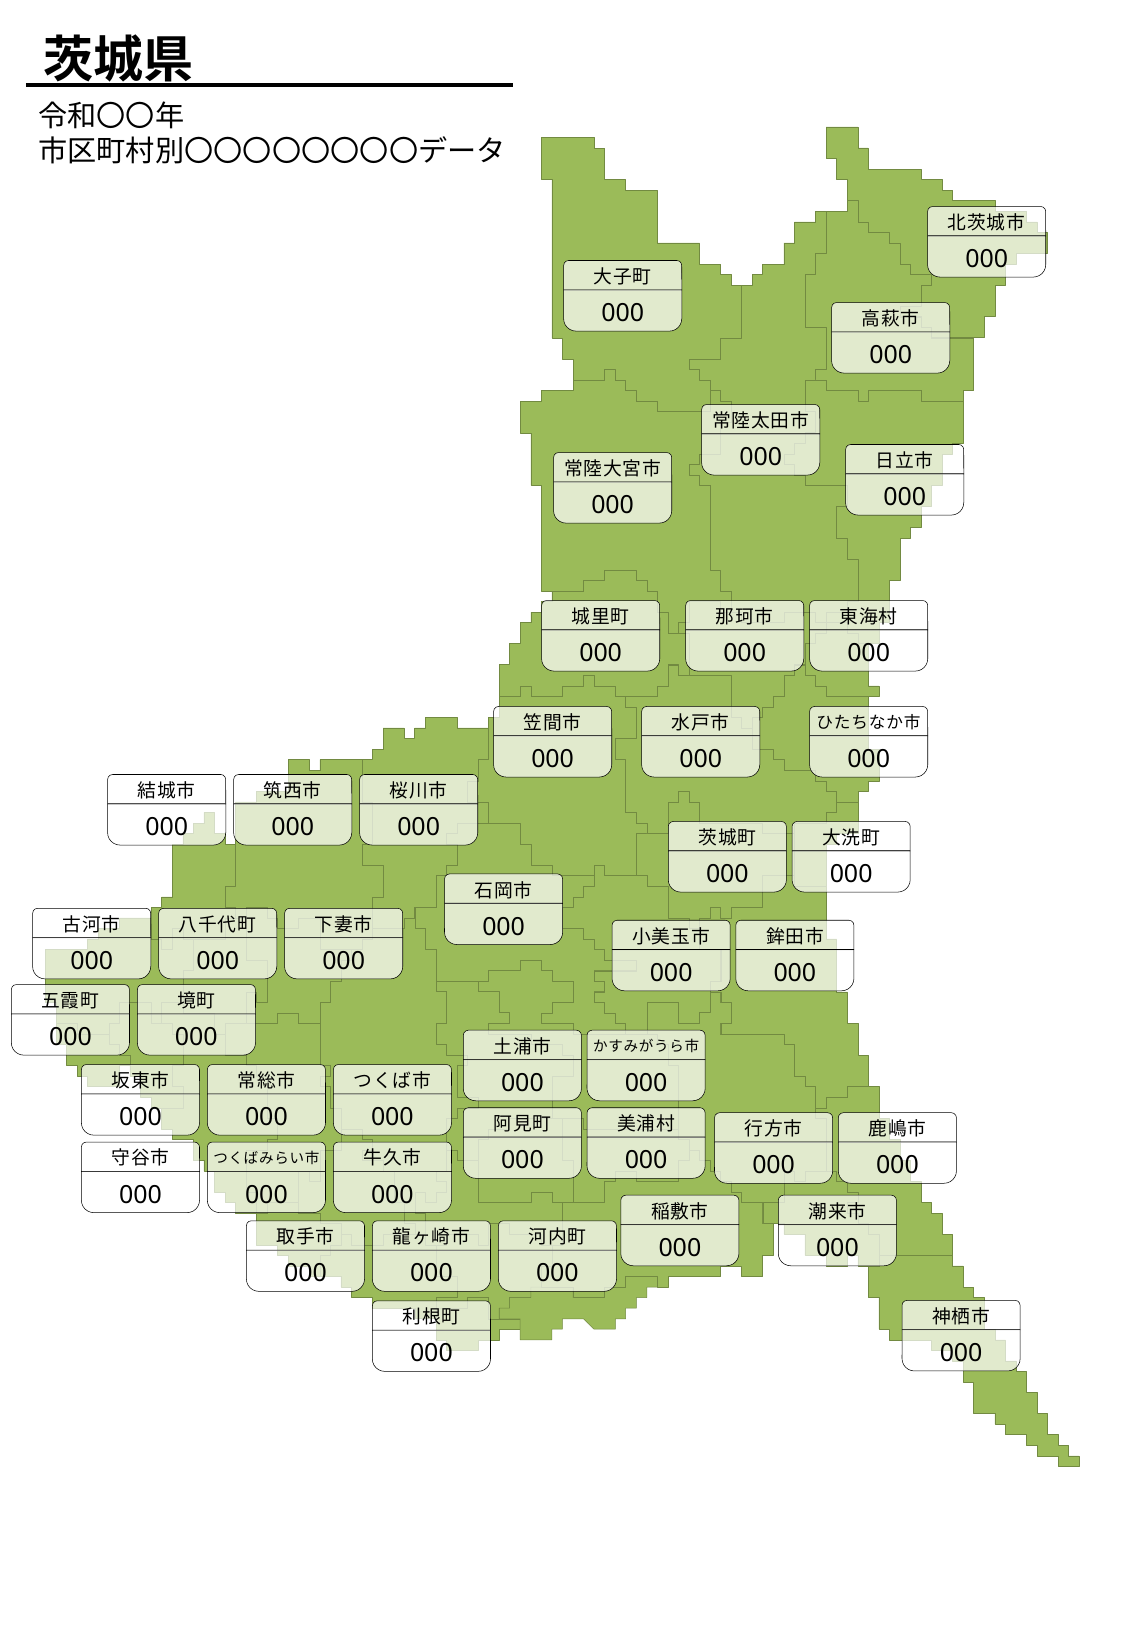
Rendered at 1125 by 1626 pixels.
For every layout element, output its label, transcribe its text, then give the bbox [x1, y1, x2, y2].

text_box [838, 1112, 957, 1184]
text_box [45, 126, 1080, 1467]
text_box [233, 774, 352, 846]
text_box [778, 1195, 897, 1267]
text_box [493, 706, 612, 778]
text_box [641, 706, 761, 778]
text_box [32, 908, 151, 980]
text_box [246, 1220, 365, 1292]
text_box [845, 444, 964, 516]
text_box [620, 1195, 740, 1267]
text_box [81, 1064, 200, 1136]
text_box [158, 908, 277, 980]
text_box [685, 600, 805, 672]
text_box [809, 600, 928, 672]
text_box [444, 873, 563, 945]
text_box 令和〇〇年 市区町村別〇〇〇〇〇〇〇〇データ [23, 89, 522, 175]
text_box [735, 920, 855, 992]
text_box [701, 404, 821, 476]
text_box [333, 1141, 452, 1213]
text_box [586, 1030, 706, 1102]
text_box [207, 1141, 326, 1213]
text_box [359, 774, 478, 846]
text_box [498, 1220, 617, 1292]
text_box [137, 984, 256, 1056]
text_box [333, 1064, 452, 1136]
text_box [541, 600, 660, 672]
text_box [668, 821, 787, 893]
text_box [714, 1112, 833, 1184]
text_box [463, 1107, 582, 1179]
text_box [107, 774, 226, 846]
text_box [81, 1141, 200, 1213]
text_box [611, 920, 731, 992]
text_box 茨城県 [28, 20, 208, 83]
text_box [809, 706, 928, 778]
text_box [901, 1300, 1021, 1372]
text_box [586, 1107, 706, 1179]
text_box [463, 1030, 582, 1102]
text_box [563, 260, 682, 332]
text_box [11, 984, 130, 1056]
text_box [372, 1220, 491, 1292]
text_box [927, 206, 1046, 278]
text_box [791, 821, 911, 893]
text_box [372, 1300, 491, 1372]
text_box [284, 908, 403, 980]
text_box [207, 1064, 326, 1136]
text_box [831, 302, 950, 374]
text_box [553, 452, 672, 524]
